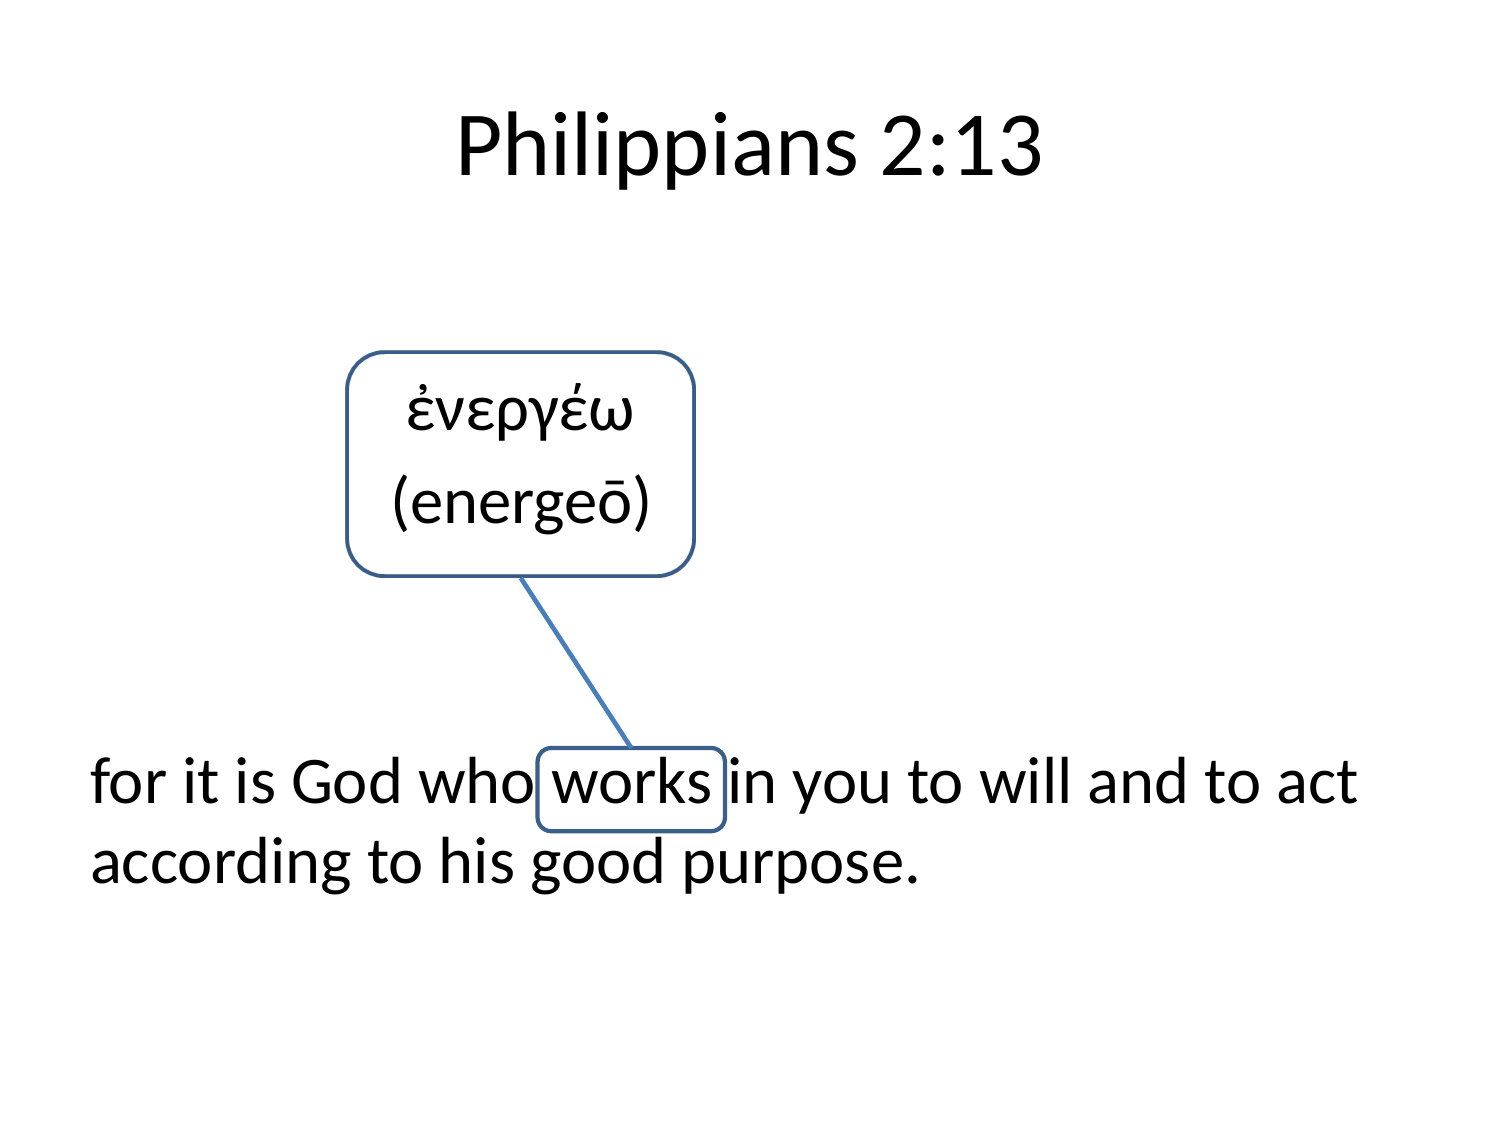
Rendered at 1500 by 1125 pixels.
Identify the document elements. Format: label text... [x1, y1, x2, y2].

list ἐνεργέω (energeō) for it is God who works in you to will and to act according to his good purpose. [75, 262, 1425, 1005]
title Philippians 2:13 [75, 45, 1425, 233]
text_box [520, 577, 632, 749]
text_box [535, 745, 728, 834]
picture [345, 350, 697, 579]
